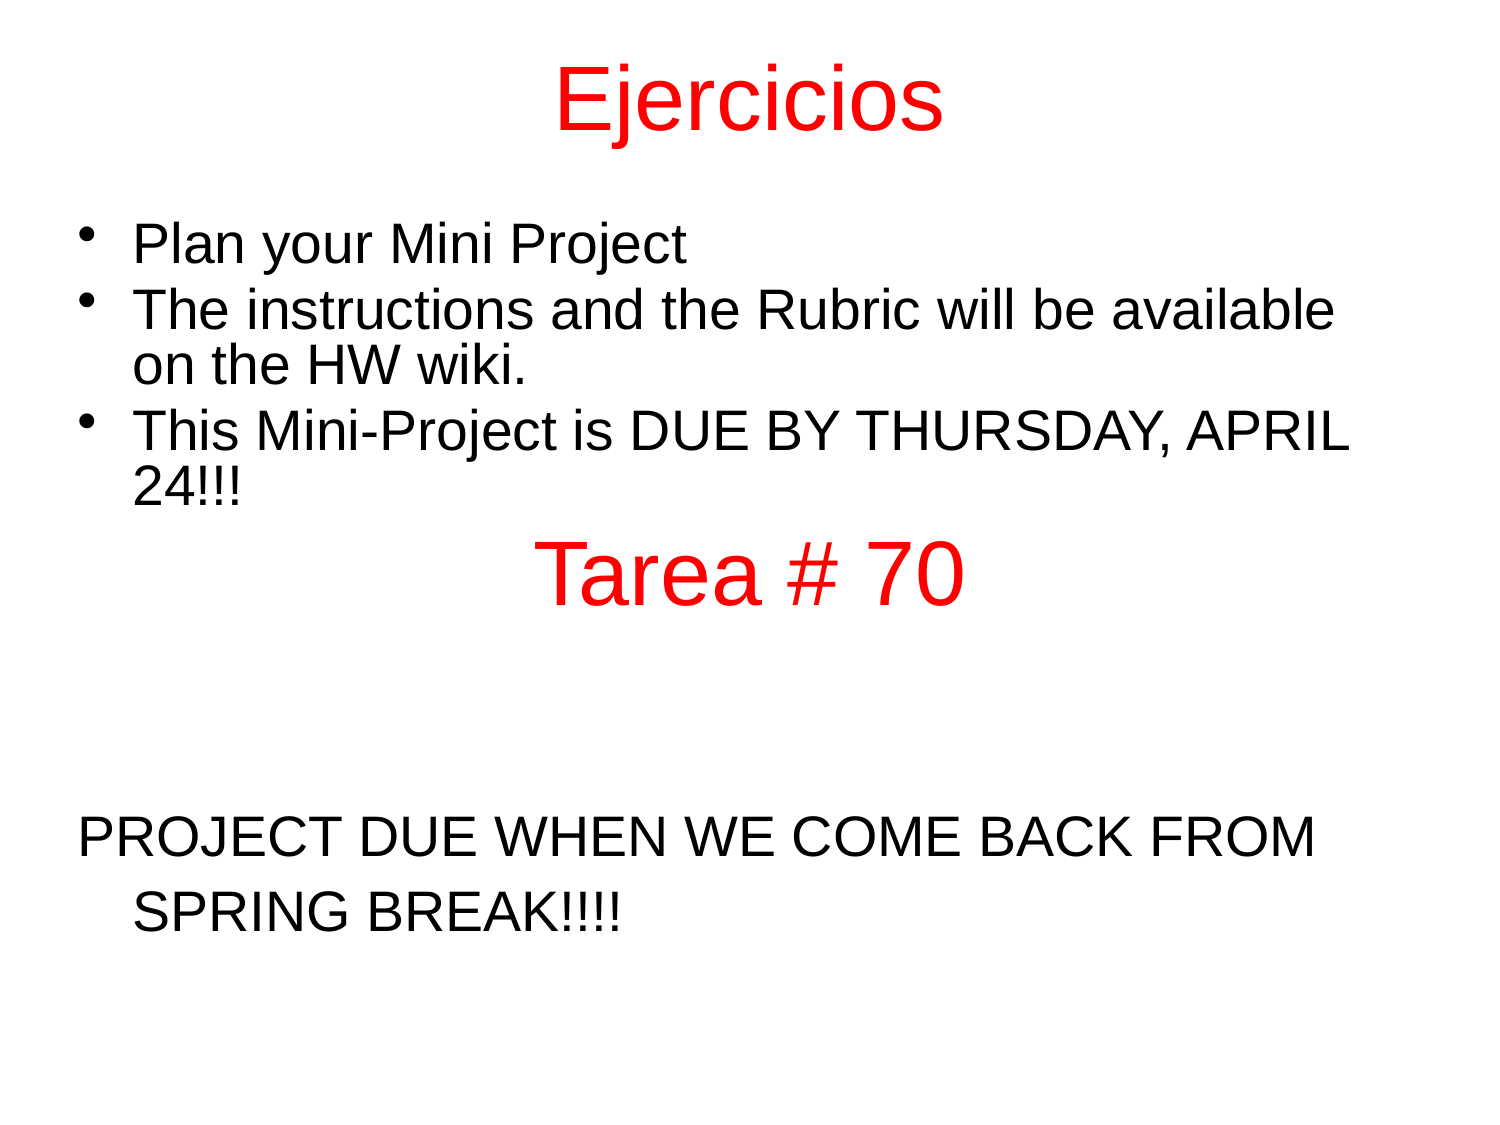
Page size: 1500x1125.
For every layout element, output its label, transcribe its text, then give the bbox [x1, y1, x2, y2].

text_box Tarea # 70 [74, 474, 1425, 663]
list Plan your Mini Project The instructions and the Rubric will be available on the HW wiki. This Mini-Project is DUE BY THURSDAY, APRIL 24!!! PROJECT DUE WHEN WE COME BACK FROM SPRING BREAK!!!! [62, 212, 1413, 955]
title Ejercicios [75, 0, 1425, 188]
